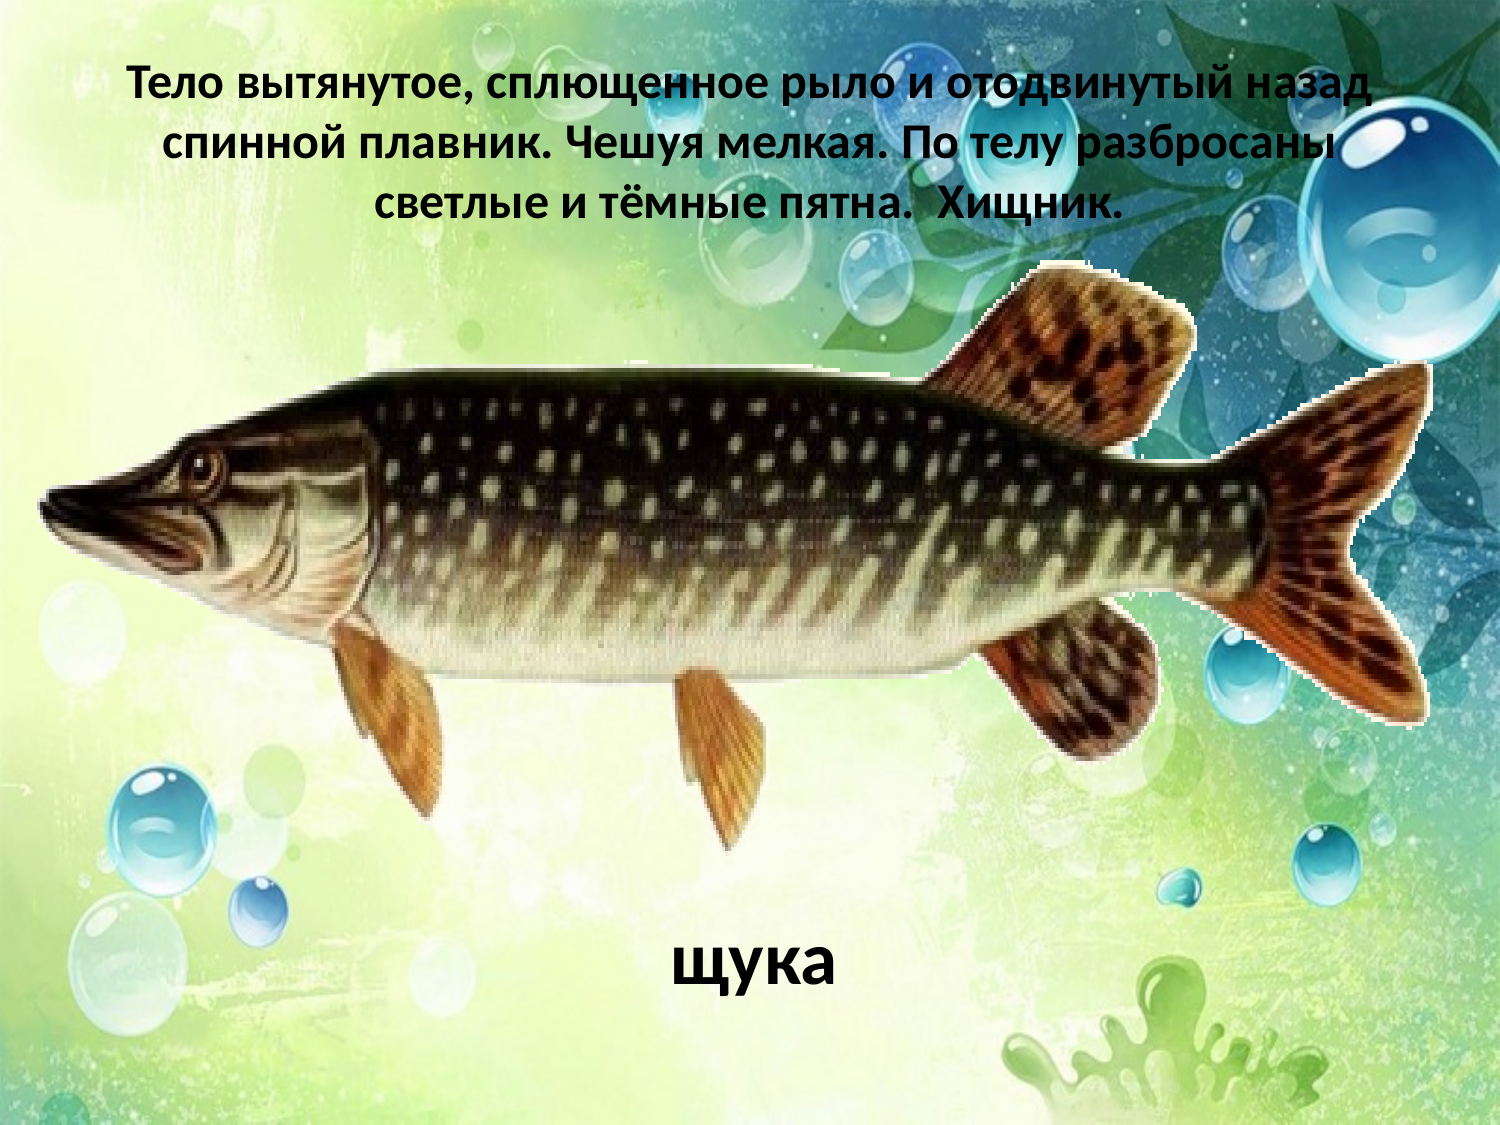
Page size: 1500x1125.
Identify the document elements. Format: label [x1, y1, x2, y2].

list [34, 222, 1442, 856]
picture [0, 0, 1500, 1125]
